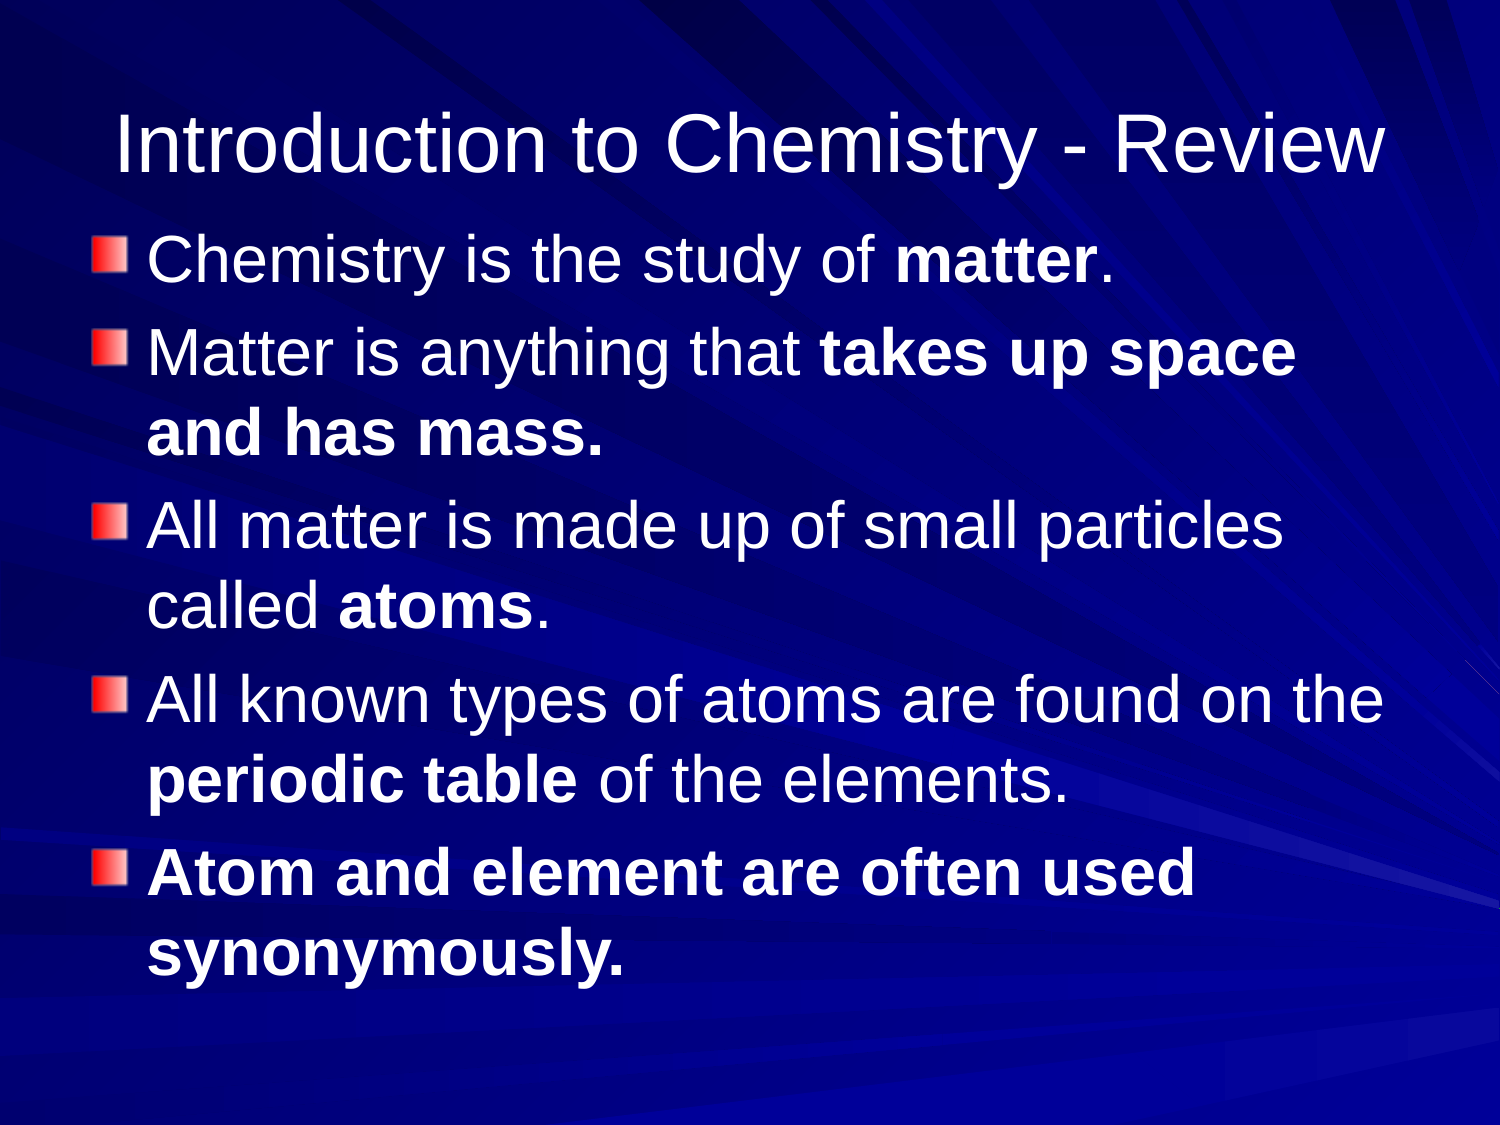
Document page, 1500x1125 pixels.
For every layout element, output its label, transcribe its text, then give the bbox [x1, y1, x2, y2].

picture [90, 234, 132, 277]
picture [90, 327, 132, 370]
picture [90, 501, 132, 544]
picture [90, 847, 132, 890]
title Introduction to Chemistry - Review [74, 45, 1426, 207]
picture [90, 674, 132, 717]
list Chemistry is the study of matter. Matter is anything that takes up space and has mass. All matter is made up of small particles called atoms. All known types of atoms are found on the periodic table of the elements. Atom and element are often used synonymously. [74, 207, 1426, 1036]
